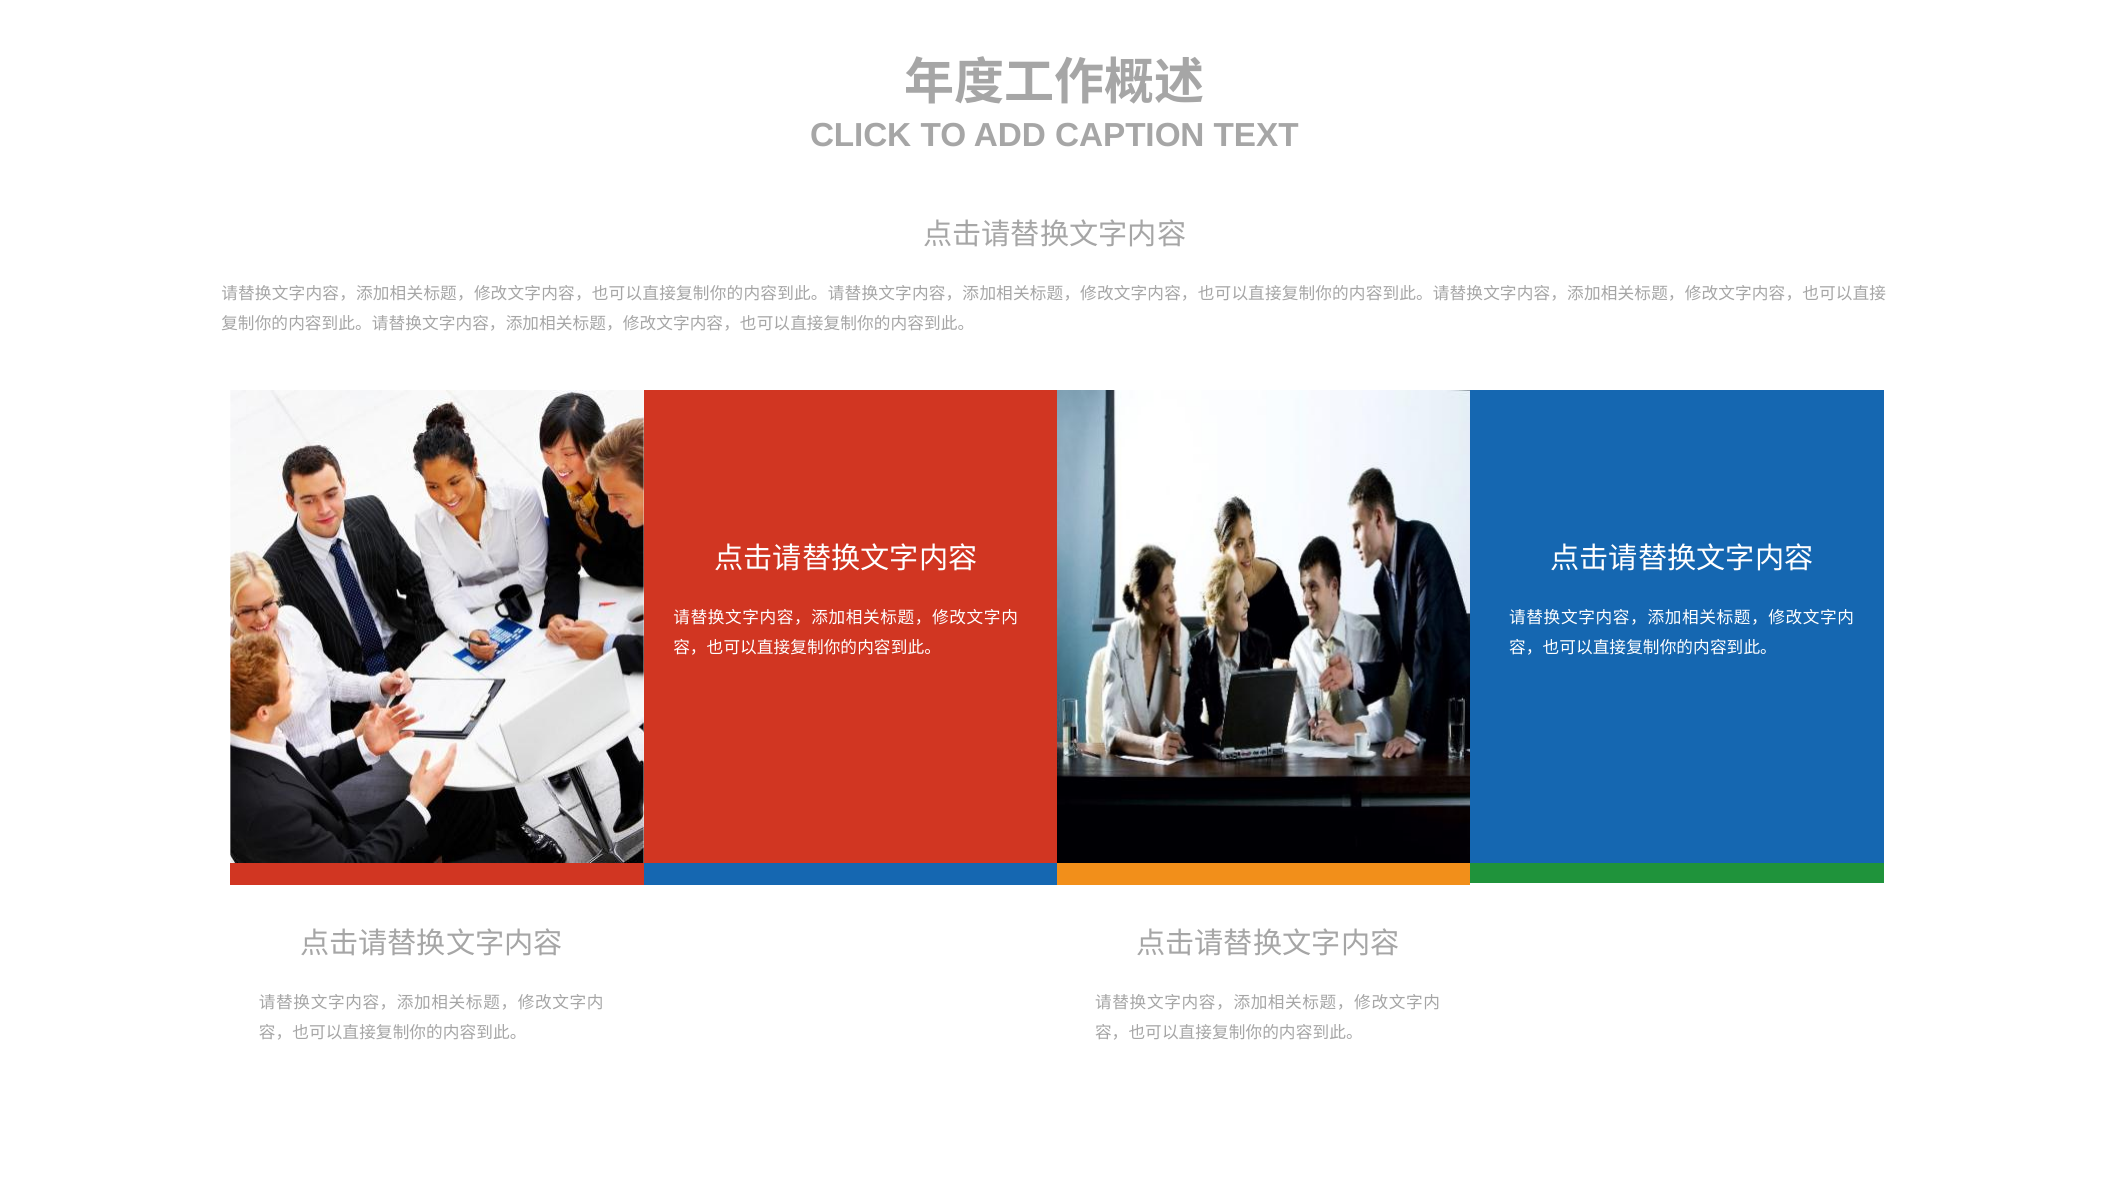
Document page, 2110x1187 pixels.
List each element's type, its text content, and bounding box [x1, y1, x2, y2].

text_box CLICK TO ADD CAPTION TEXT [790, 113, 1319, 154]
text_box 请替换文字内容，添加相关标题，修改文字内容，也可以直接复制你的内容到此。 [1094, 981, 1441, 1042]
text_box 请替换文字内容，添加相关标题，修改文字内容，也可以直接复制你的内容到此。请替换文字内容，添加相关标题，修改文字内容，也可以直接复制你的内容到此。请替换文字内容，添加相关标题，修改文字内容，也可以直接复制你的内容到此。请替换文字内容，添加相关标题，修改文字内容，也可以直接复制你的内容到此。 [221, 272, 1888, 333]
text_box 请替换文字内容，添加相关标题，修改文字内容，也可以直接复制你的内容到此。 [259, 981, 605, 1042]
text_box [230, 862, 644, 885]
text_box 点击请替换文字内容 [290, 924, 573, 960]
text_box 年度工作概述 [865, 48, 1245, 110]
text_box [1470, 862, 1884, 883]
text_box 请替换文字内容，添加相关标题，修改文字内容，也可以直接复制你的内容到此。 [1509, 597, 1855, 658]
text_box 点击请替换文字内容 [1126, 924, 1409, 960]
text_box 点击请替换文字内容 [1541, 539, 1823, 575]
text_box [1470, 390, 1884, 862]
text_box [1056, 389, 1471, 862]
text_box [643, 390, 1057, 863]
text_box 请替换文字内容，添加相关标题，修改文字内容，也可以直接复制你的内容到此。 [673, 597, 1019, 658]
text_box [229, 389, 645, 864]
text_box 点击请替换文字内容 [913, 215, 1196, 251]
text_box 点击请替换文字内容 [705, 539, 987, 575]
text_box [1057, 862, 1471, 885]
text_box [644, 863, 1057, 885]
